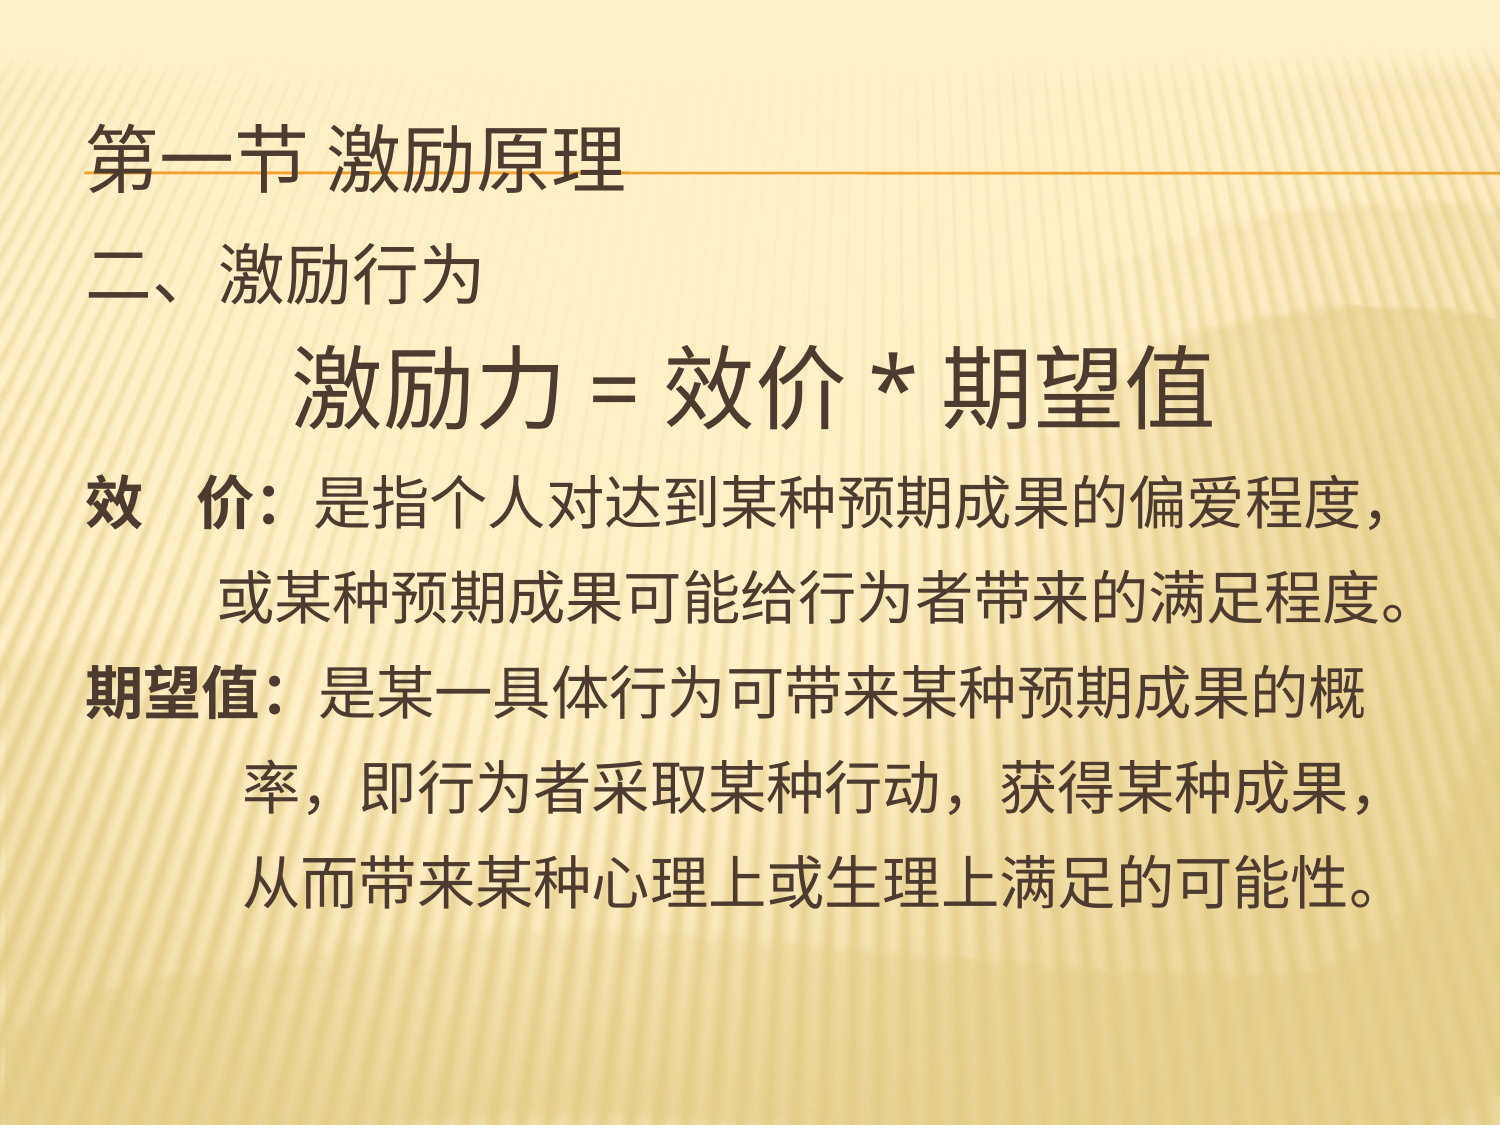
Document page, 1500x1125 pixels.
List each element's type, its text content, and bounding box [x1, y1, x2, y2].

list 二、激励行为 激励力=效价*期望值 效 价：是指个人对达到某种预期成果的偏爱程度， 或某种预期成果可能给行为者带来的满足程度。 期望值：是某一具体行为可带来某种预期成果的概 率，即行为者采取某种行动，获得某种成果， 从而带来某种心理上或生理上满足的可能性。 [70, 225, 1421, 1099]
title 第一节 激励原理 [70, 35, 1425, 213]
